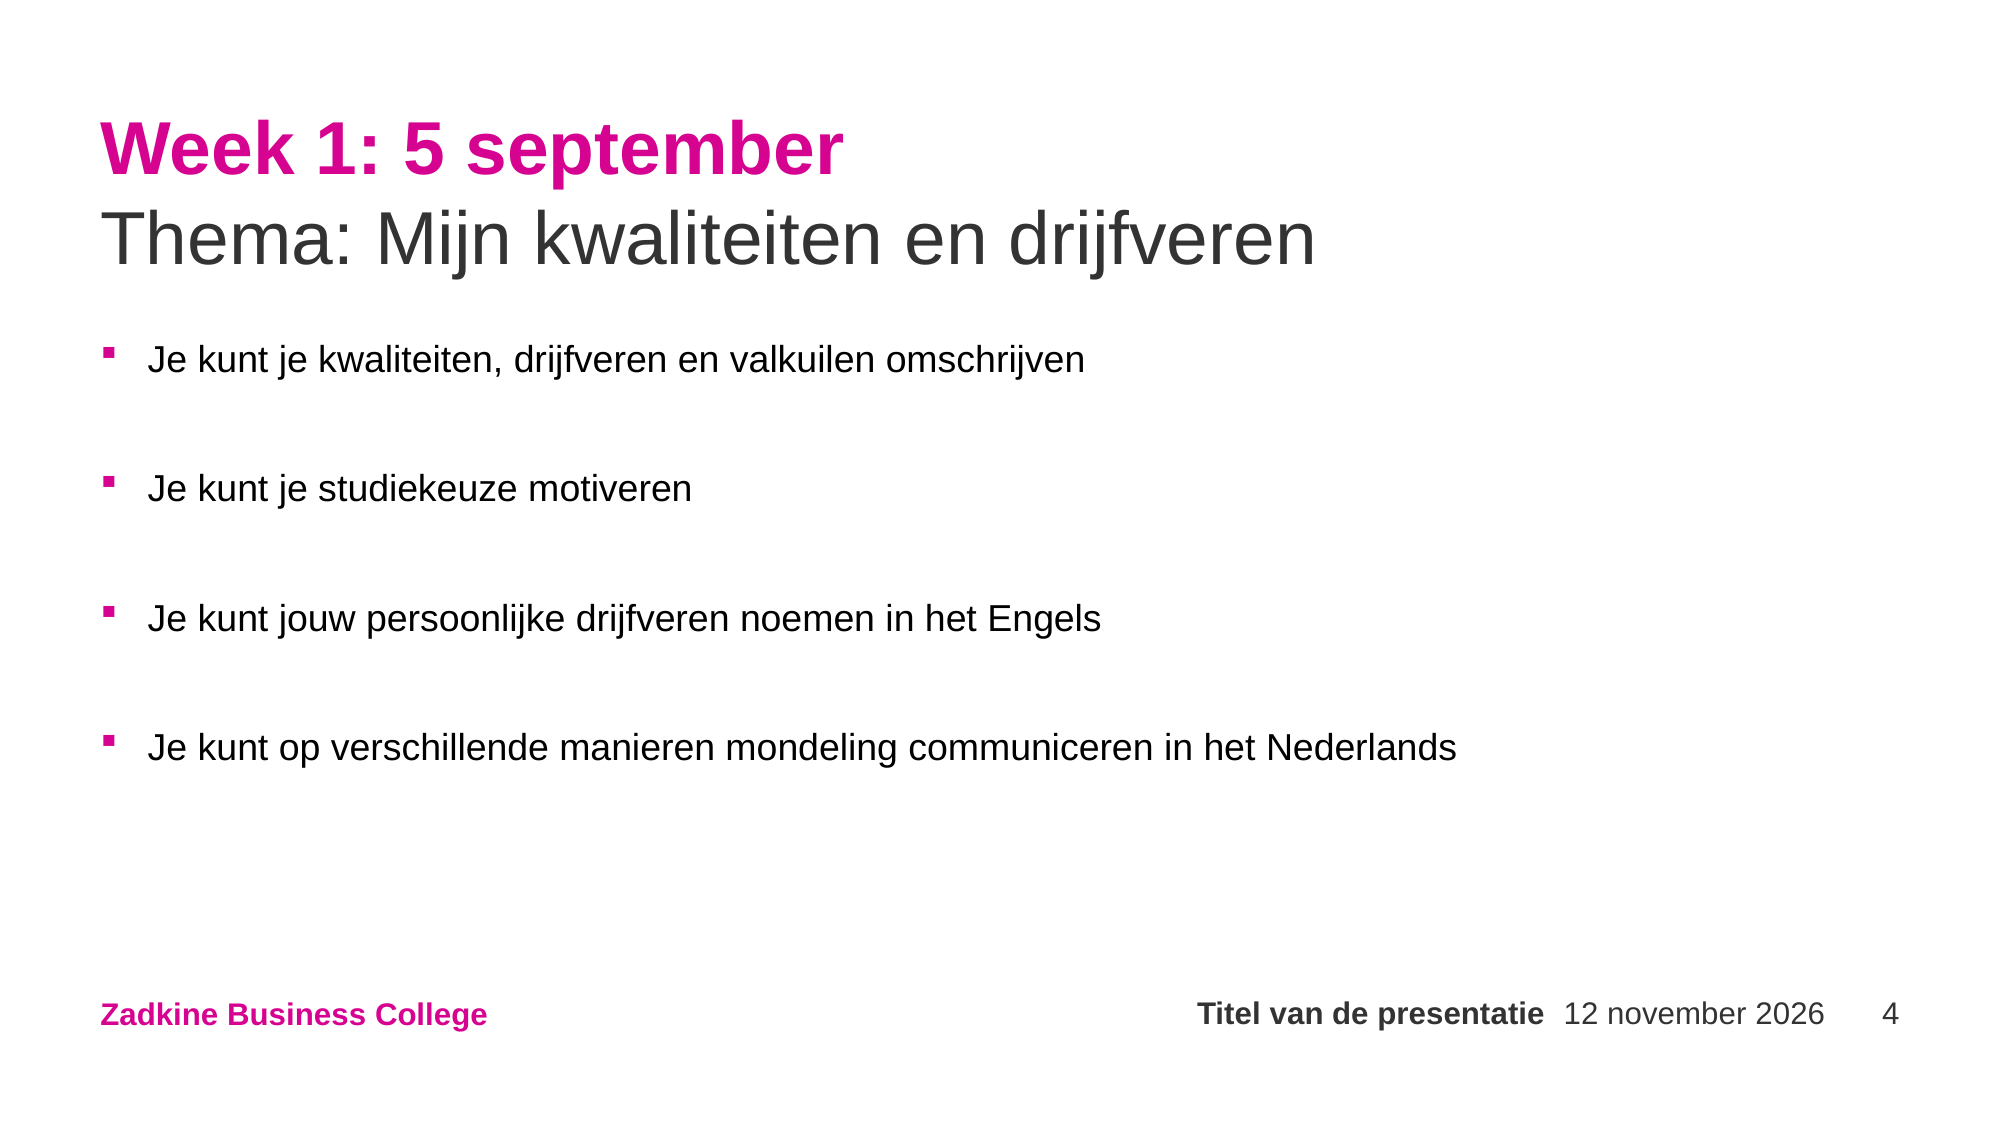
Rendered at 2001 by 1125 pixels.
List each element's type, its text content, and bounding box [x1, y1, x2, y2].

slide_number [1546, 993, 1825, 1033]
footer Titel van de presentatie [870, 993, 1546, 1033]
list Thema: Mijn kwaliteiten en drijfveren [100, 189, 1900, 280]
title Week 1: 5 september [100, 100, 1900, 189]
slide_number 4 [1825, 993, 1900, 1033]
list Je kunt je kwaliteiten, drijfveren en valkuilen omschrijven Je kunt je studiekeuze motiveren Je kunt jouw persoonlijke drijfveren noemen in het Engels Je kunt op verschillende manieren mondeling communiceren in het Nederlands [100, 331, 1900, 917]
